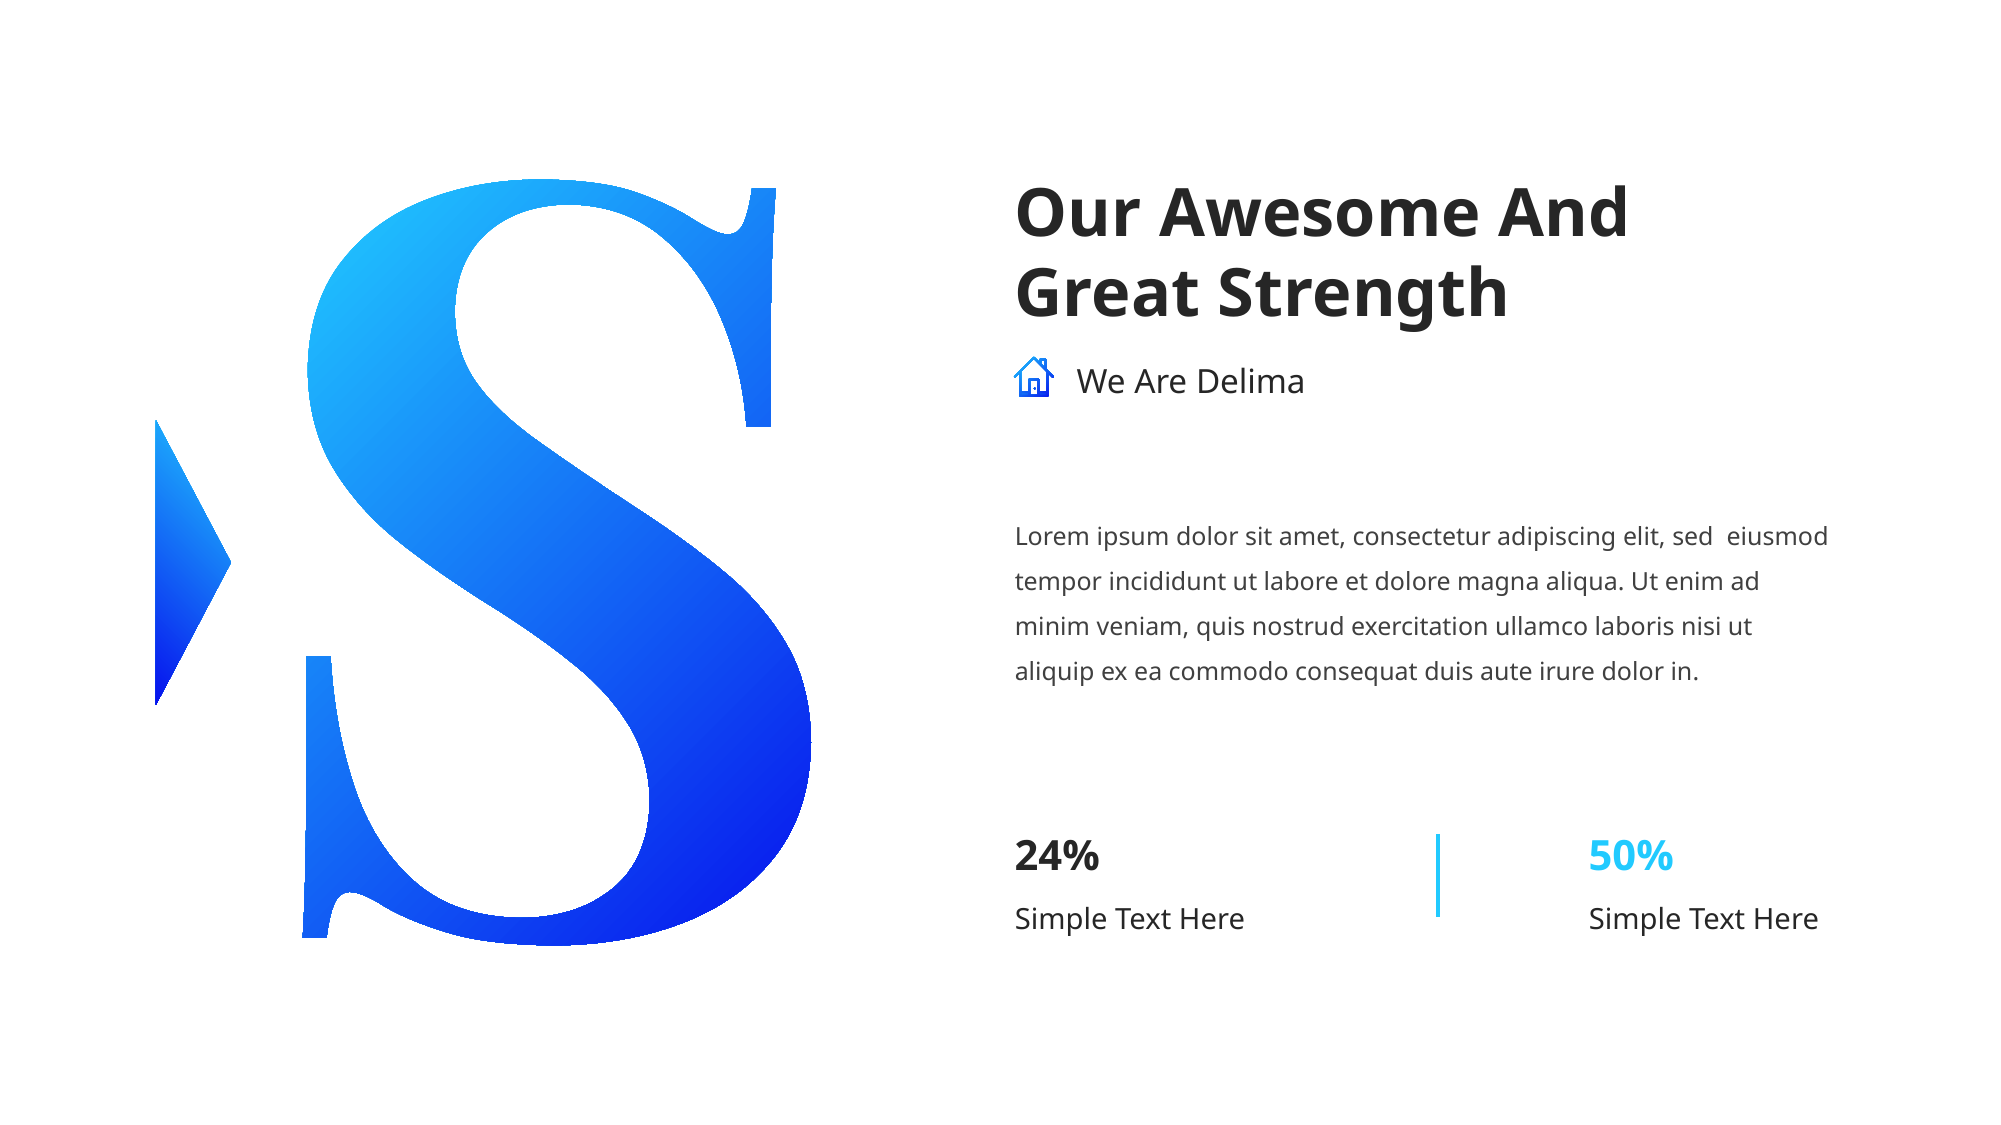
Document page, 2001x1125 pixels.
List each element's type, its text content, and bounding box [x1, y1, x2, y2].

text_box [155, 179, 811, 946]
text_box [999, 162, 1695, 409]
text_box Lorem ipsum dolor sit amet, consectetur adipiscing elit, sed eiusmod tempor incididunt ut labore et dolore magna aliqua. Ut enim ad minim veniam, quis nostrud exercitation ullamco laboris nisi ut aliquip ex ea commodo consequat duis aute irure dolor in. [999, 498, 1850, 693]
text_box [1573, 796, 1881, 944]
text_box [999, 796, 1308, 944]
